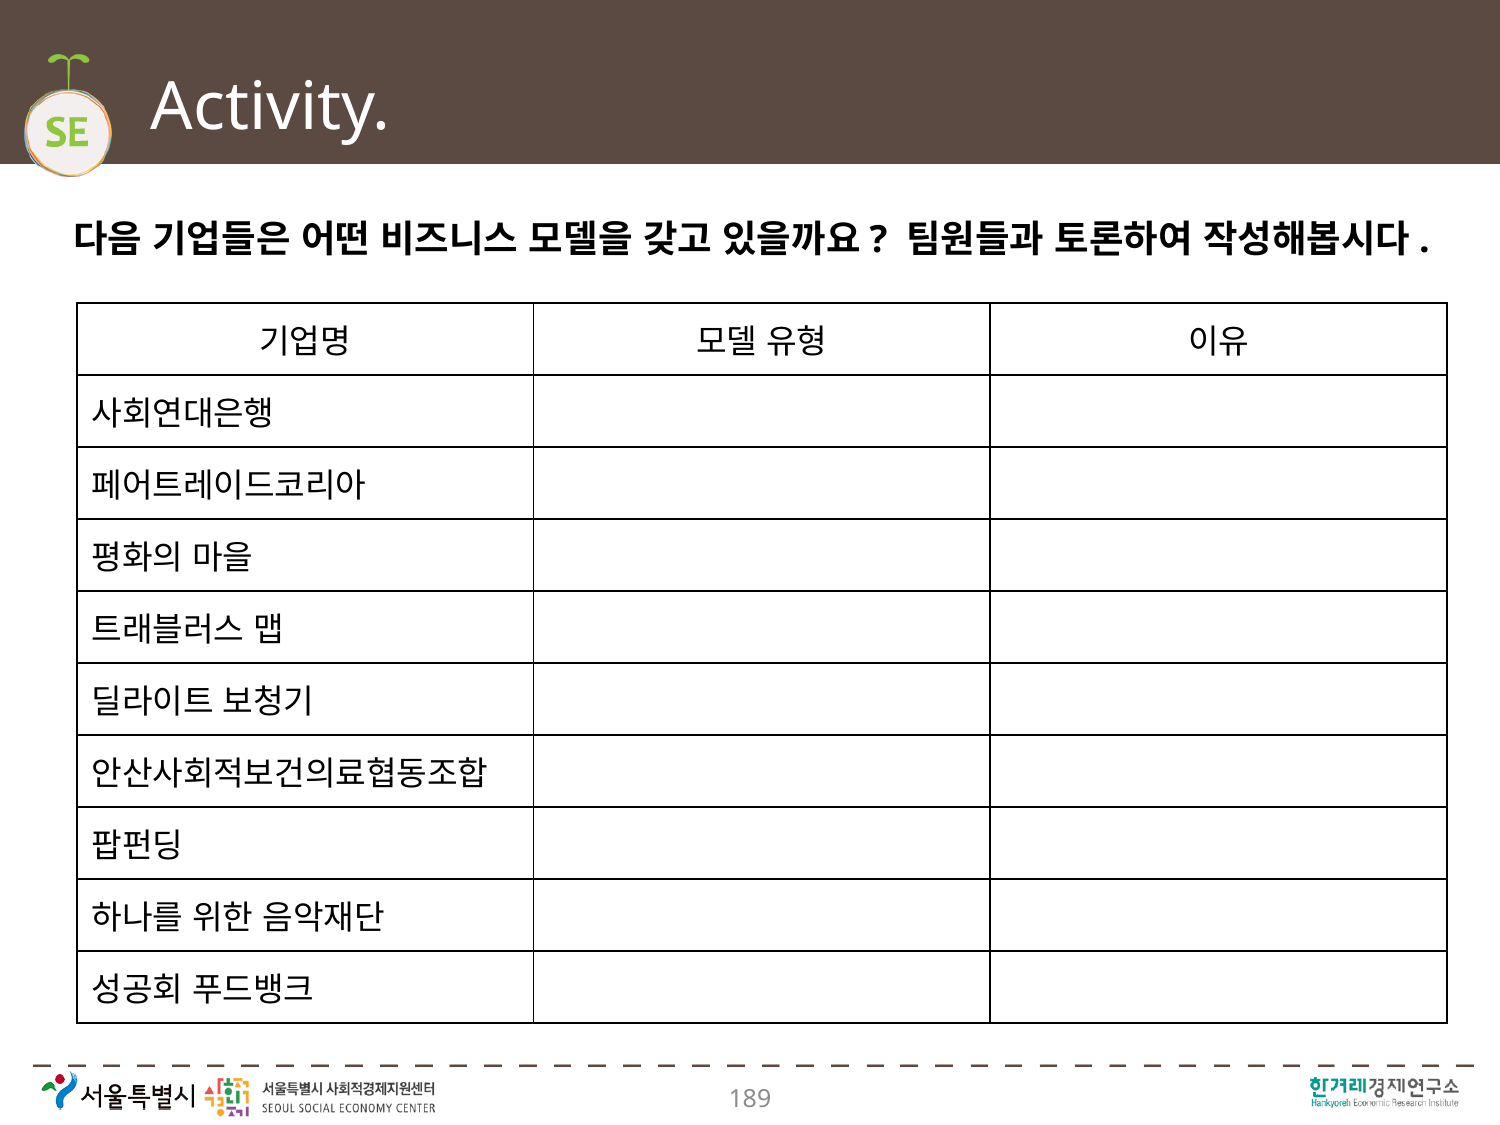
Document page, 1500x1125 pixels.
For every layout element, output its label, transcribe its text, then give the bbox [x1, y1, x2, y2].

table_cell [991, 664, 1446, 734]
table_cell [991, 736, 1446, 806]
picture [0, 0, 1500, 1125]
table_header 모델 유형 [534, 304, 989, 374]
table_cell [991, 952, 1446, 1022]
table_cell [534, 736, 989, 806]
table_cell 사회연대은행 [78, 376, 533, 446]
table_cell [991, 880, 1446, 950]
table_cell 팝펀딩 [78, 808, 533, 878]
table_cell [991, 376, 1446, 446]
table_cell [534, 520, 989, 590]
table_cell 평화의 마을 [78, 520, 533, 590]
table_cell 페어트레이드코리아 [78, 448, 533, 518]
table_cell [991, 592, 1446, 662]
table_cell [991, 448, 1446, 518]
table_cell [534, 952, 989, 1022]
table_header 이유 [991, 304, 1446, 374]
table_cell 하나를 위한 음악재단 [78, 880, 533, 950]
table_cell [534, 808, 989, 878]
table_cell [534, 448, 989, 518]
table_cell 안산사회적보건의료협동조합 [78, 736, 533, 806]
title Activity. [135, 45, 1463, 161]
table_cell [991, 808, 1446, 878]
table_cell [534, 880, 989, 950]
table_cell 성공회 푸드뱅크 [78, 952, 533, 1022]
slide_number 189 [696, 1069, 804, 1125]
table_cell [534, 592, 989, 662]
table_cell [534, 376, 989, 446]
table_header 기업명 [78, 304, 533, 374]
table_cell 딜라이트 보청기 [78, 664, 533, 734]
table_cell [991, 520, 1446, 590]
table_cell [534, 664, 989, 734]
table_cell 트래블러스 맵 [78, 592, 533, 662]
text_box 다음 기업들은 어떤 비즈니스 모델을 갖고 있을까요? 팀원들과 토론하여 작성해봅시다. [58, 208, 1445, 268]
